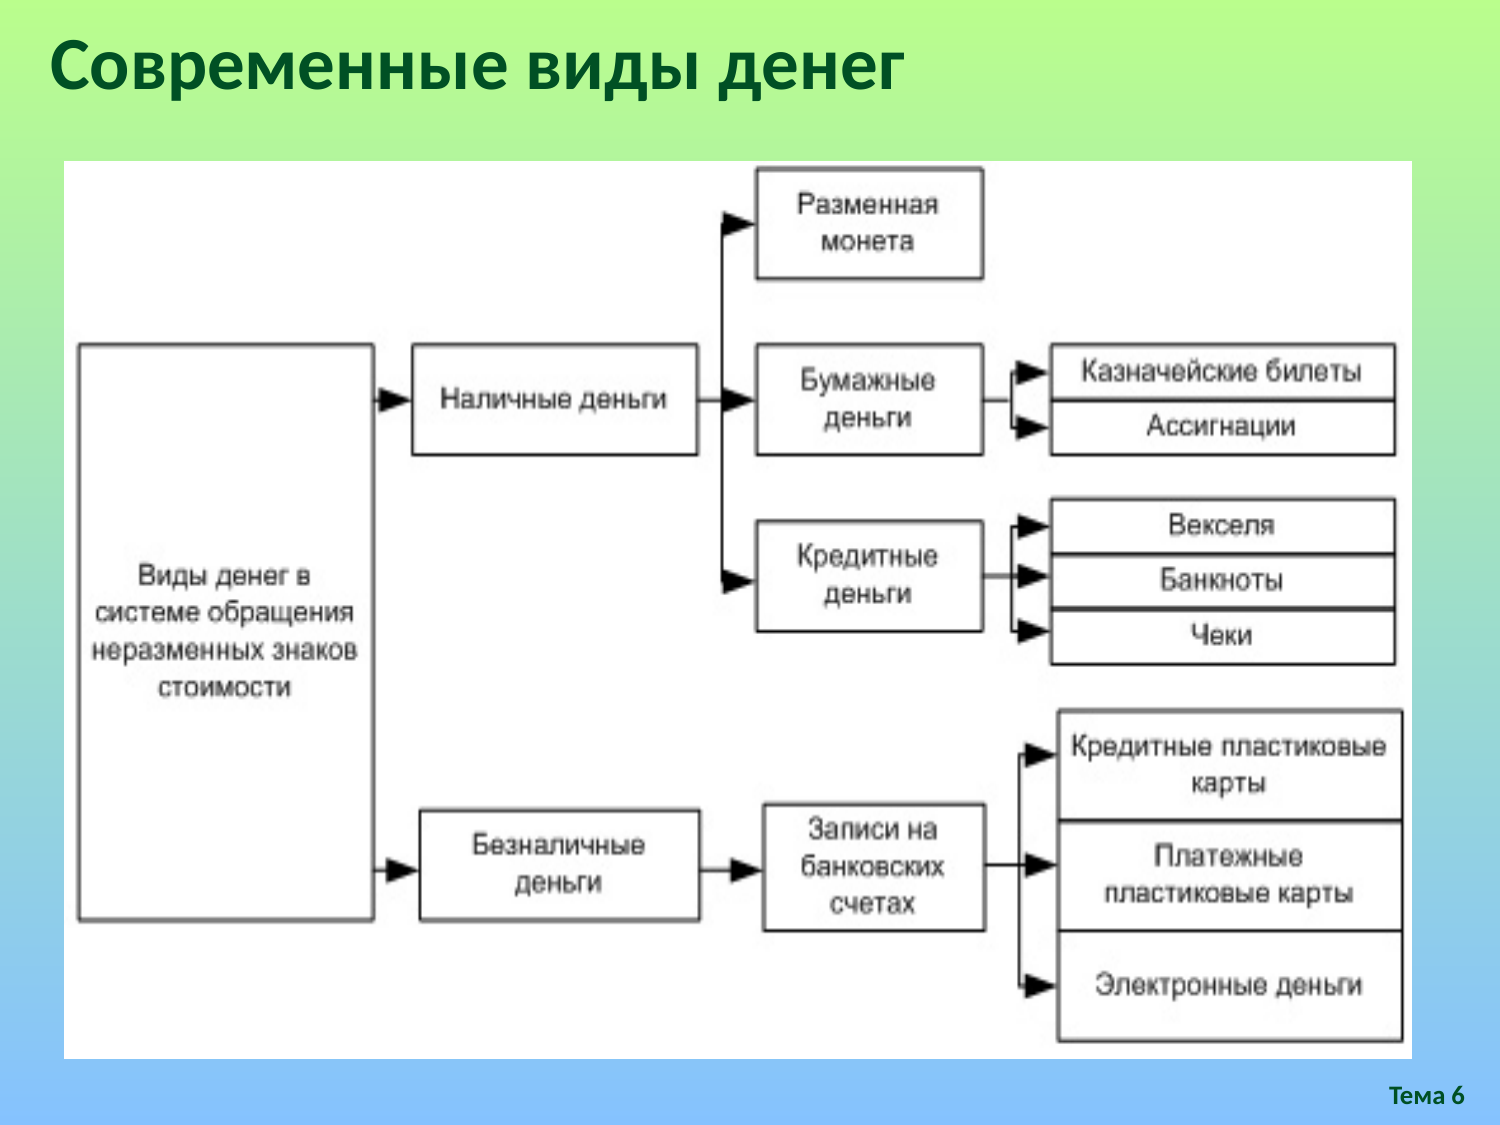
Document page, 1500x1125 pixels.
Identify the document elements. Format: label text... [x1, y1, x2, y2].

title Современные виды денег [35, 7, 1353, 126]
text_box Тема 6 [1374, 1070, 1495, 1118]
picture [64, 161, 1412, 1059]
